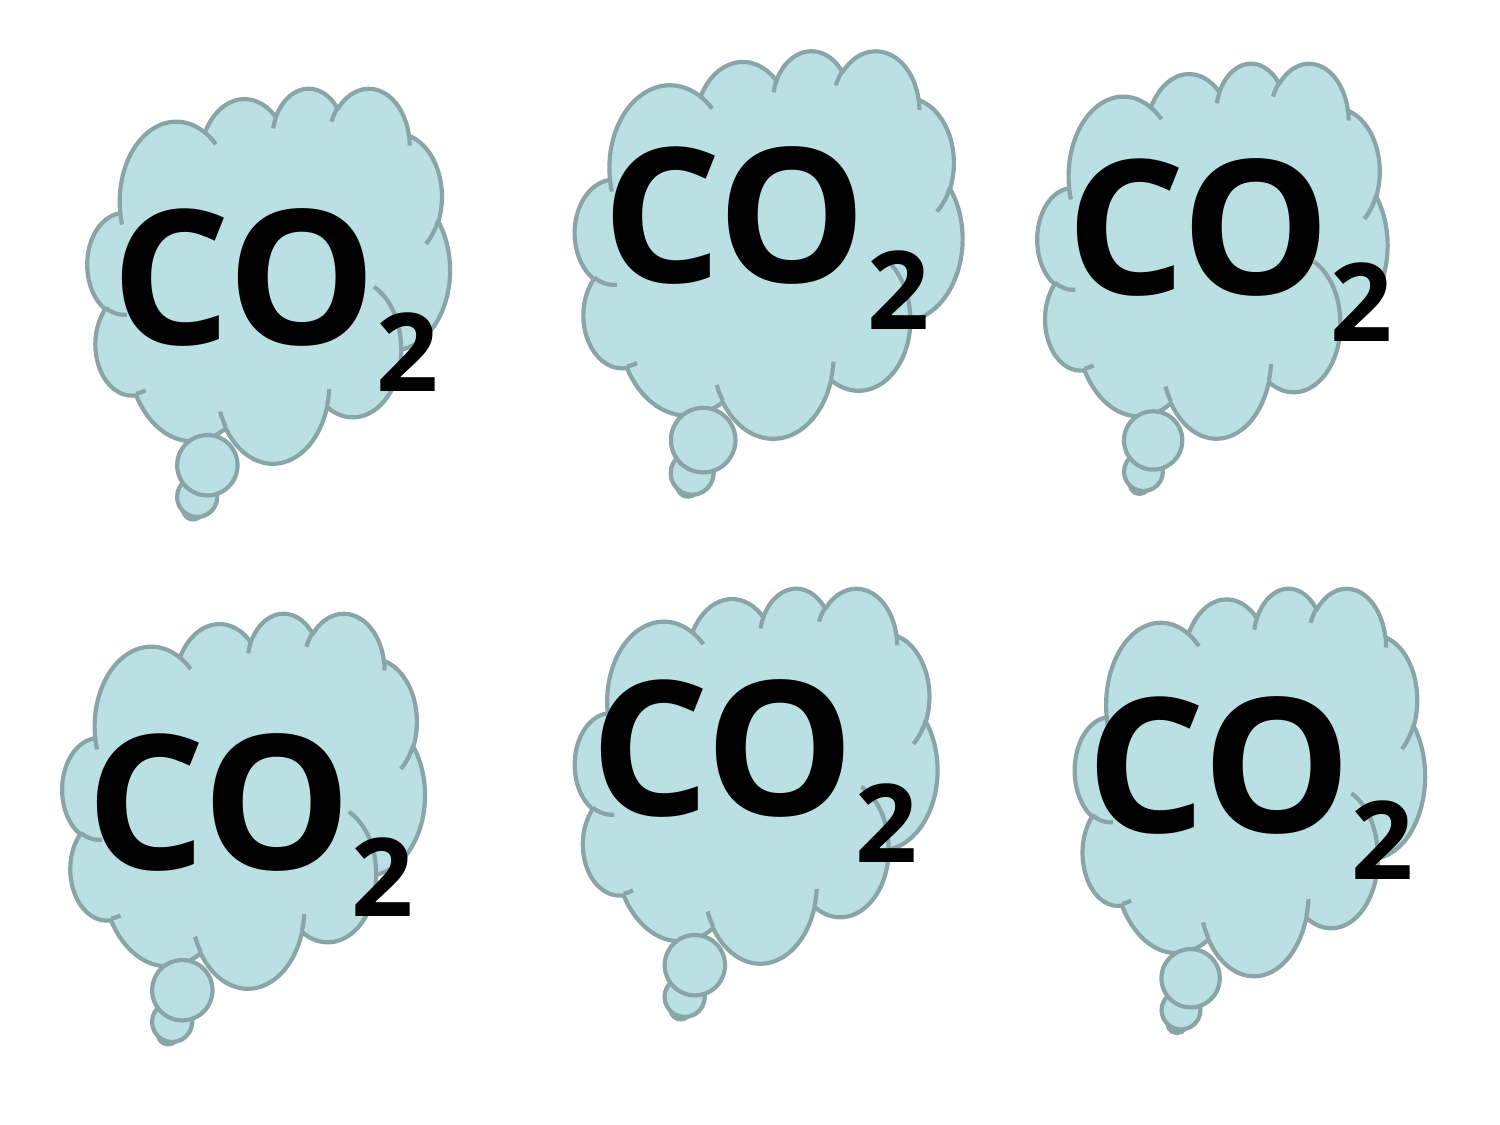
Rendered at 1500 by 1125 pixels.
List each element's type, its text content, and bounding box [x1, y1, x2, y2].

text_box [106, 611, 405, 674]
text_box [131, 86, 430, 149]
text_box [572, 190, 587, 276]
text_box [148, 421, 326, 522]
text_box CO2 [1071, 637, 1429, 909]
text_box [651, 83, 689, 87]
text_box [702, 49, 918, 87]
text_box [60, 752, 71, 828]
text_box [1035, 195, 1051, 284]
text_box [1152, 61, 1348, 99]
text_box [597, 359, 905, 499]
text_box [85, 227, 96, 303]
text_box CO2 [71, 674, 429, 946]
text_box [581, 287, 587, 344]
text_box [1127, 586, 1390, 637]
text_box [123, 946, 301, 1047]
text_box CO2 [587, 87, 1013, 359]
text_box [1071, 371, 1331, 497]
text_box [1121, 909, 1366, 1036]
text_box [1104, 94, 1142, 99]
text_box [662, 976, 726, 1022]
text_box CO2 [1051, 99, 1409, 371]
title CO2 [574, 537, 988, 976]
text_box CO2 [96, 149, 454, 421]
text_box [1042, 286, 1051, 353]
